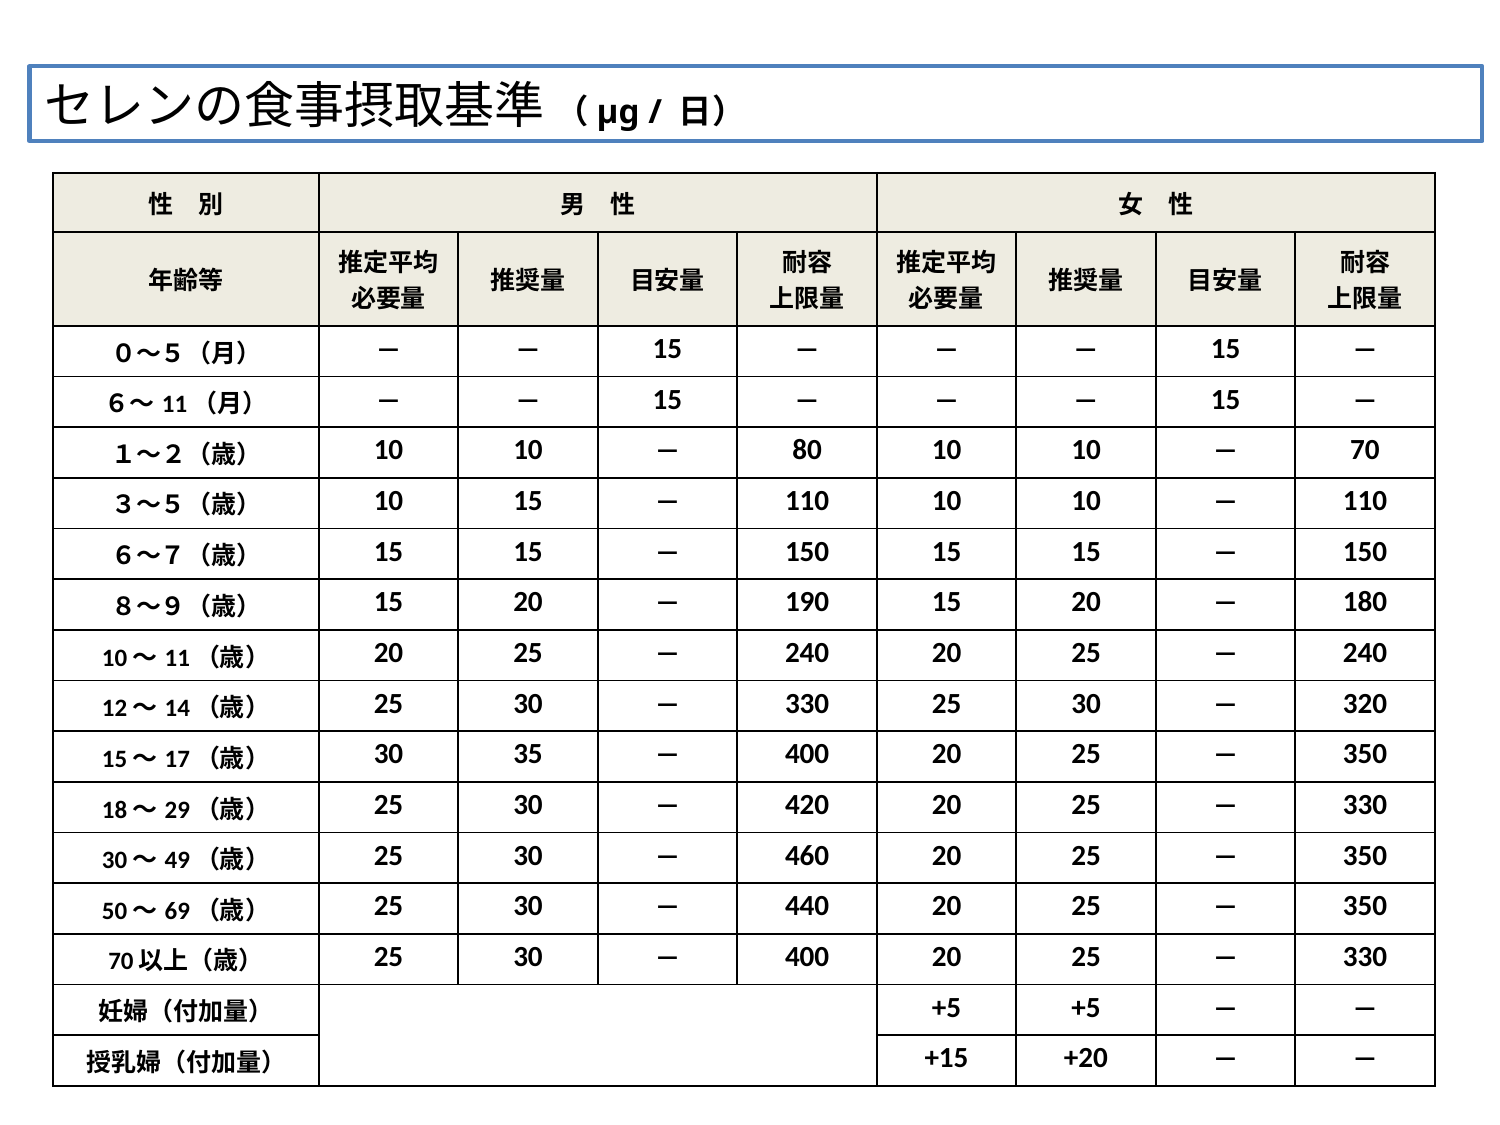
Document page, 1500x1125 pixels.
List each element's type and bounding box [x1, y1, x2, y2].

table_cell [1017, 681, 1155, 730]
table_cell [459, 327, 597, 376]
table_cell [878, 1036, 1015, 1085]
table_cell [1157, 1036, 1294, 1085]
table_cell [738, 681, 876, 730]
table_cell [878, 529, 1015, 578]
table_cell [54, 428, 318, 477]
table_cell [1157, 884, 1294, 933]
table_cell [599, 783, 736, 832]
table_cell [599, 233, 736, 325]
table_cell [1157, 935, 1294, 984]
table_cell [1017, 377, 1155, 426]
table_cell [459, 935, 597, 984]
table_cell [1017, 233, 1155, 325]
table_cell [1157, 377, 1294, 426]
table_cell [738, 233, 876, 325]
table_cell [599, 479, 736, 528]
table_cell [738, 479, 876, 528]
table_cell [1157, 631, 1294, 680]
table_cell [599, 327, 736, 376]
table_cell [1017, 479, 1155, 528]
table_cell [54, 377, 318, 426]
table_cell [738, 529, 876, 578]
table_cell [459, 783, 597, 832]
table_cell [1157, 428, 1294, 477]
table_cell [1296, 732, 1434, 781]
table_cell [878, 681, 1015, 730]
table_cell [1157, 327, 1294, 376]
table_cell [1296, 631, 1434, 680]
table_cell [738, 580, 876, 629]
table_cell [459, 428, 597, 477]
table_cell [54, 681, 318, 730]
text_box [27, 64, 1484, 143]
table_cell [459, 377, 597, 426]
table_cell [1017, 580, 1155, 629]
table_cell [320, 884, 457, 933]
table_cell [1296, 985, 1434, 1034]
table_cell [878, 428, 1015, 477]
table_cell [1017, 985, 1155, 1034]
table_cell [738, 377, 876, 426]
table_cell [878, 783, 1015, 832]
table_cell [320, 529, 457, 578]
table_cell [459, 631, 597, 680]
table_cell [1017, 935, 1155, 984]
table_cell [878, 580, 1015, 629]
table_cell [1157, 233, 1294, 325]
table_cell [878, 732, 1015, 781]
table_cell [320, 935, 457, 984]
table_cell [1296, 1036, 1434, 1085]
table_cell [320, 681, 457, 730]
table_cell [1296, 783, 1434, 832]
table_cell [738, 783, 876, 832]
table_cell [320, 377, 457, 426]
table_cell [1157, 732, 1294, 781]
table_cell [1017, 783, 1155, 832]
table_cell [459, 529, 597, 578]
table_cell [1017, 1036, 1155, 1085]
table_cell [1017, 428, 1155, 477]
table_cell [1296, 233, 1434, 325]
table_header [320, 174, 876, 231]
table_cell [738, 428, 876, 477]
table_cell [54, 783, 318, 832]
table_cell [1296, 479, 1434, 528]
table_cell [878, 935, 1015, 984]
table_cell [599, 884, 736, 933]
table_cell [320, 233, 457, 325]
table_cell [1157, 985, 1294, 1034]
table_cell [54, 985, 318, 1034]
table_cell [738, 935, 876, 984]
table_cell [54, 1036, 318, 1085]
table_cell [320, 985, 876, 1085]
table_cell [738, 833, 876, 882]
table_cell [54, 631, 318, 680]
table_cell [599, 428, 736, 477]
table_cell [320, 428, 457, 477]
table_cell [54, 732, 318, 781]
table_cell [1296, 833, 1434, 882]
table_cell [878, 985, 1015, 1034]
table_cell [320, 479, 457, 528]
table_cell [878, 479, 1015, 528]
table_cell [599, 529, 736, 578]
table_cell [320, 732, 457, 781]
table_cell [459, 580, 597, 629]
table_cell [320, 580, 457, 629]
table_cell [1157, 529, 1294, 578]
table_cell [878, 631, 1015, 680]
table_cell [459, 681, 597, 730]
table_cell [1157, 479, 1294, 528]
table_cell [1017, 631, 1155, 680]
table_cell [54, 327, 318, 376]
table_cell [459, 732, 597, 781]
table_cell [54, 529, 318, 578]
table_cell [599, 732, 736, 781]
table_cell [320, 631, 457, 680]
table_cell [599, 631, 736, 680]
table_cell [1017, 732, 1155, 781]
table_cell [1296, 377, 1434, 426]
table_cell [599, 681, 736, 730]
table_cell [1296, 884, 1434, 933]
table_cell [54, 233, 318, 325]
table_cell [878, 233, 1015, 325]
table_cell [599, 377, 736, 426]
table_cell [459, 233, 597, 325]
table_cell [1296, 935, 1434, 984]
table_header [54, 174, 318, 231]
table_cell [54, 884, 318, 933]
table_cell [1296, 580, 1434, 629]
table_cell [459, 833, 597, 882]
table_cell [320, 833, 457, 882]
table_cell [459, 479, 597, 528]
table_cell [1296, 327, 1434, 376]
table_cell [54, 833, 318, 882]
table_cell [738, 631, 876, 680]
table_cell [738, 884, 876, 933]
table_cell [1157, 681, 1294, 730]
table_header [878, 174, 1434, 231]
table_cell [878, 884, 1015, 933]
table_cell [54, 935, 318, 984]
table_cell [1157, 580, 1294, 629]
table_cell [320, 327, 457, 376]
table_cell [738, 732, 876, 781]
table_cell [1296, 428, 1434, 477]
table_cell [54, 479, 318, 528]
table_cell [599, 935, 736, 984]
table_cell [1017, 327, 1155, 376]
table_cell [599, 833, 736, 882]
table_cell [1157, 783, 1294, 832]
table_cell [1296, 529, 1434, 578]
table_cell [878, 327, 1015, 376]
table_cell [599, 580, 736, 629]
table_cell [459, 884, 597, 933]
table_cell [878, 833, 1015, 882]
table_cell [1017, 529, 1155, 578]
table_cell [1017, 884, 1155, 933]
table_cell [878, 377, 1015, 426]
table_cell [1017, 833, 1155, 882]
table_cell [738, 327, 876, 376]
table_cell [54, 580, 318, 629]
table_cell [320, 783, 457, 832]
table_cell [1157, 833, 1294, 882]
table_cell [1296, 681, 1434, 730]
